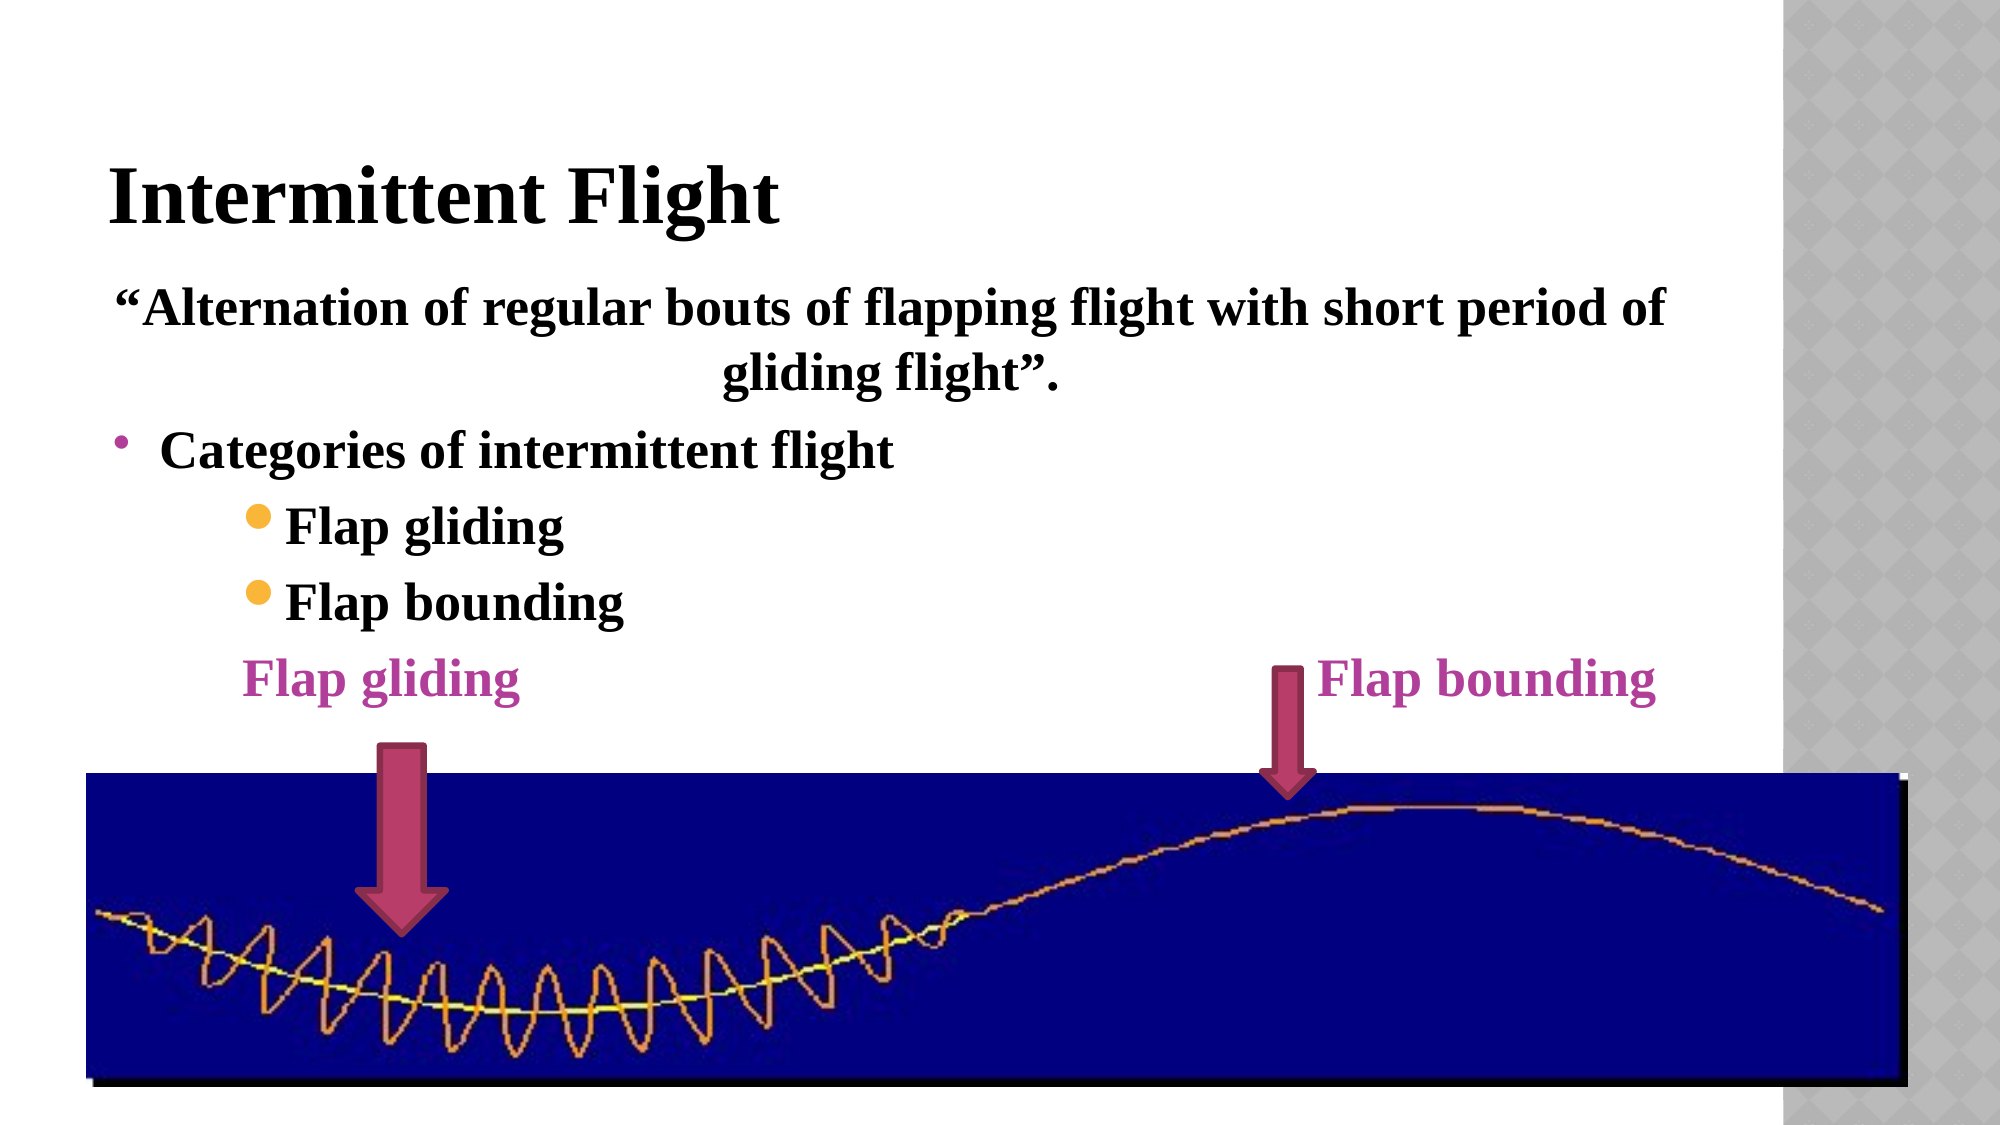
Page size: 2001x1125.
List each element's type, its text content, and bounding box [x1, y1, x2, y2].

picture [85, 773, 1909, 1088]
title Intermittent Flight [99, 52, 1684, 240]
text_box [1258, 665, 1317, 772]
text_box [376, 742, 427, 772]
list “Alternation of regular bouts of flapping flight with short period of gliding flight”. Categories of intermittent flight Flap gliding Flap bounding Flap gliding Flap bounding [99, 264, 1684, 772]
